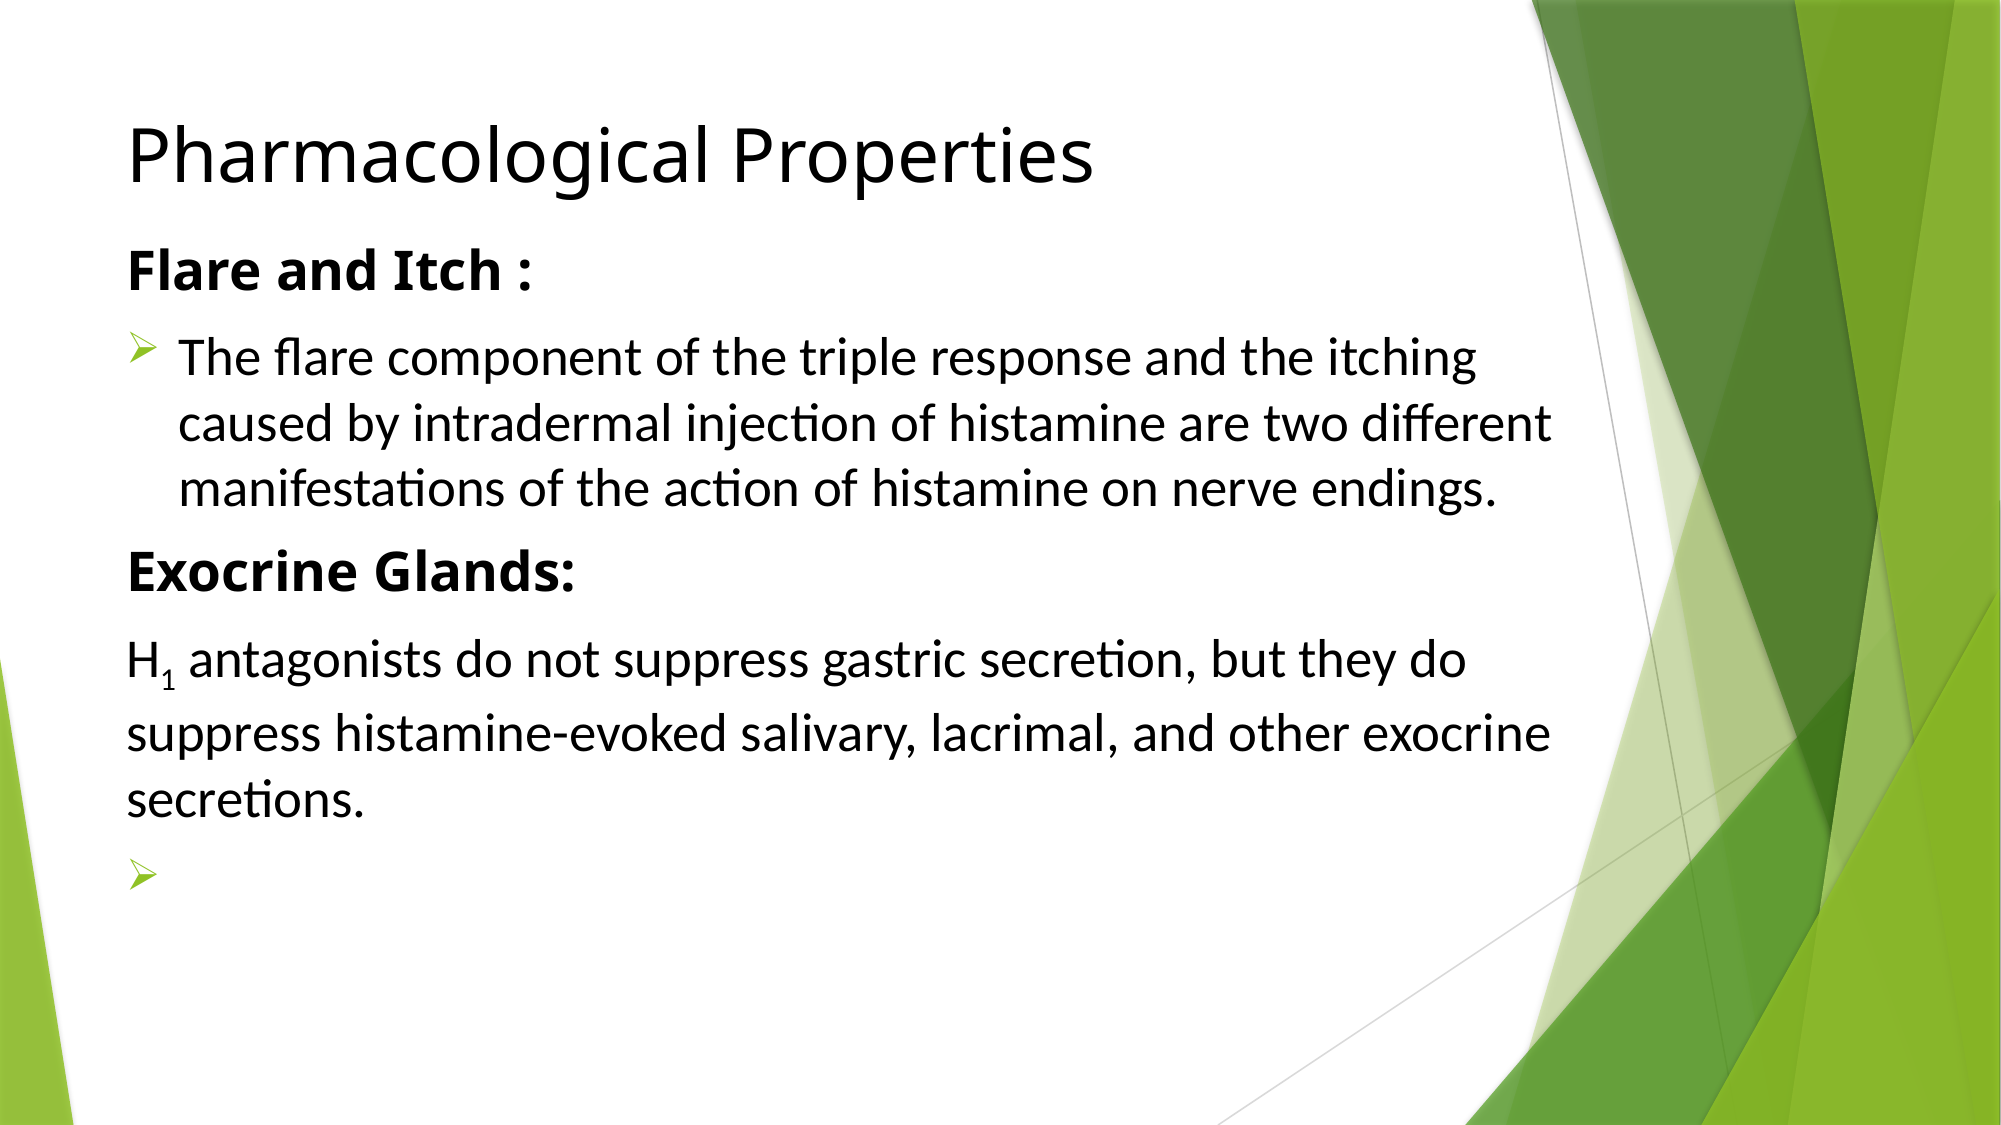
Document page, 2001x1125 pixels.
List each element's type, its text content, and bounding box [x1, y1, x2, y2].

title Pharmacological Properties [111, 99, 1522, 228]
list Flare and Itch : The flare component of the triple response and the itching caused by intradermal injection of histamine are two different manifestations of the action of histamine on nerve endings. Exocrine Glands: H1 antagonists do not suppress gastric secretion, but they do suppress histamine-evoked salivary, lacrimal, and other exocrine secretions. [111, 228, 1574, 992]
